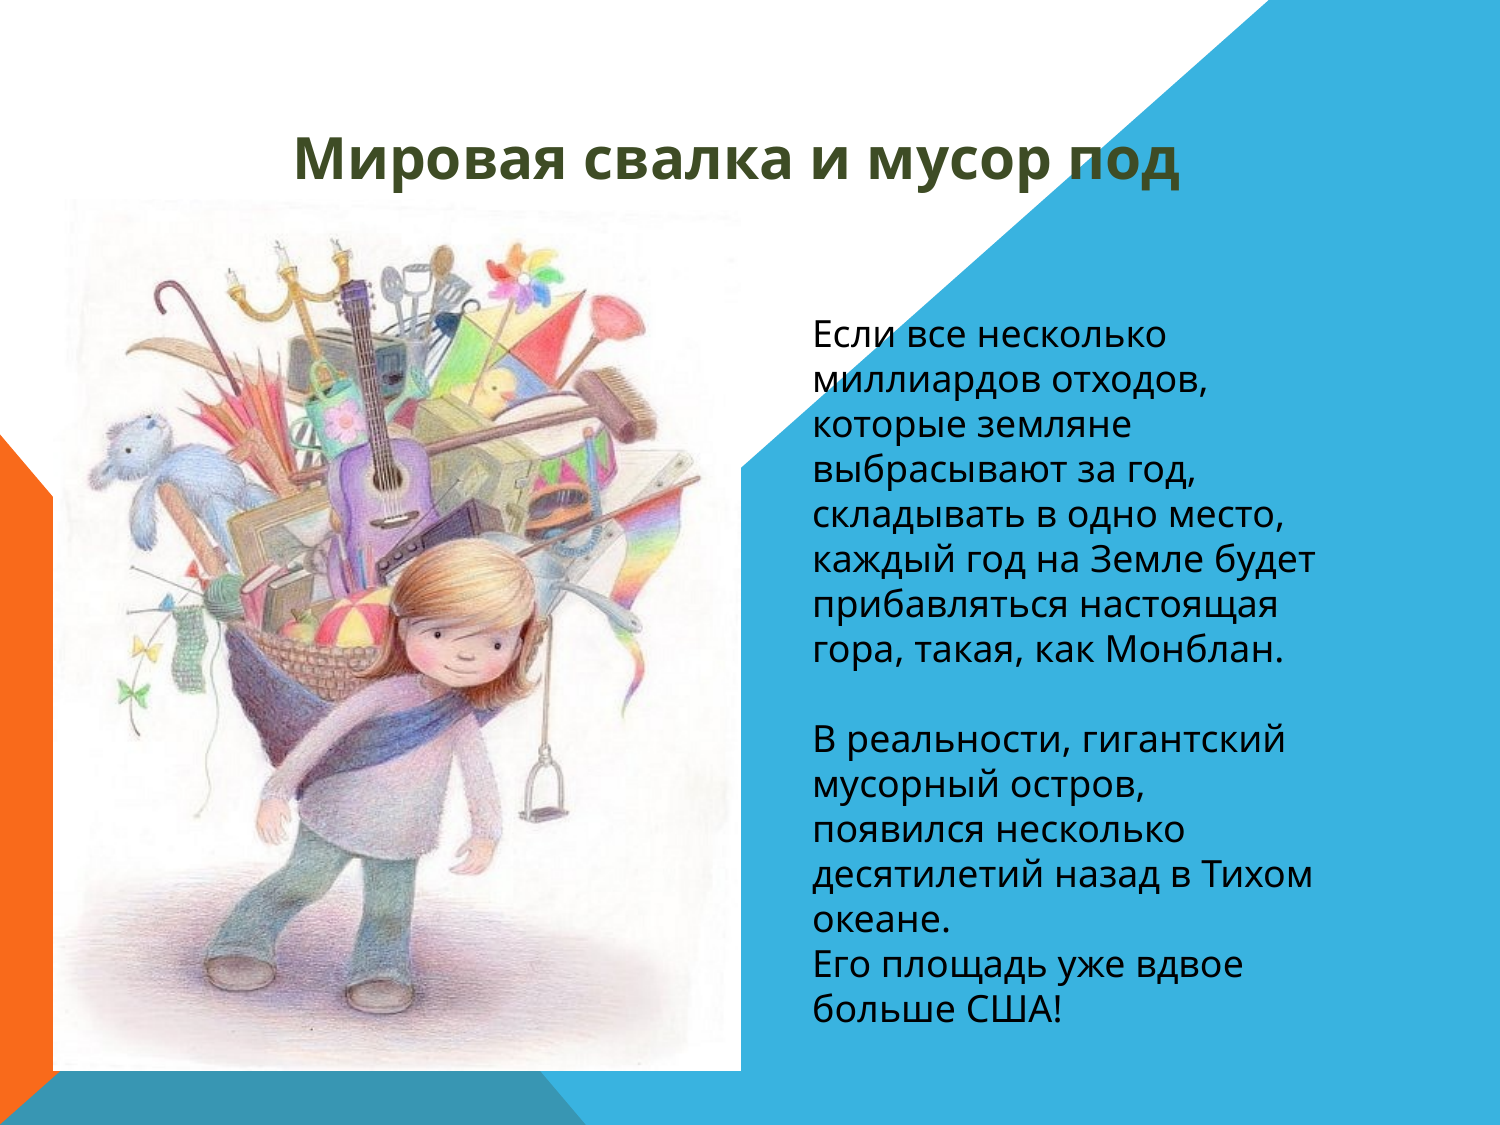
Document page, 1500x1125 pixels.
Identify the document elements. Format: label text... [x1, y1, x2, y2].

text_box Если все несколько миллиардов отходов, которые земляне выбрасывают за год, складывать в одно место, каждый год на Земле будет прибавляться настоящая гора, такая, как Монблан. В реальности, гигантский мусорный остров, появился несколько десятилетий назад в Тихом океане. Его площадь уже вдвое больше США! [797, 302, 1341, 1038]
picture [52, 199, 742, 1071]
text_box Мировая свалка и мусор под ногами [277, 113, 1341, 269]
